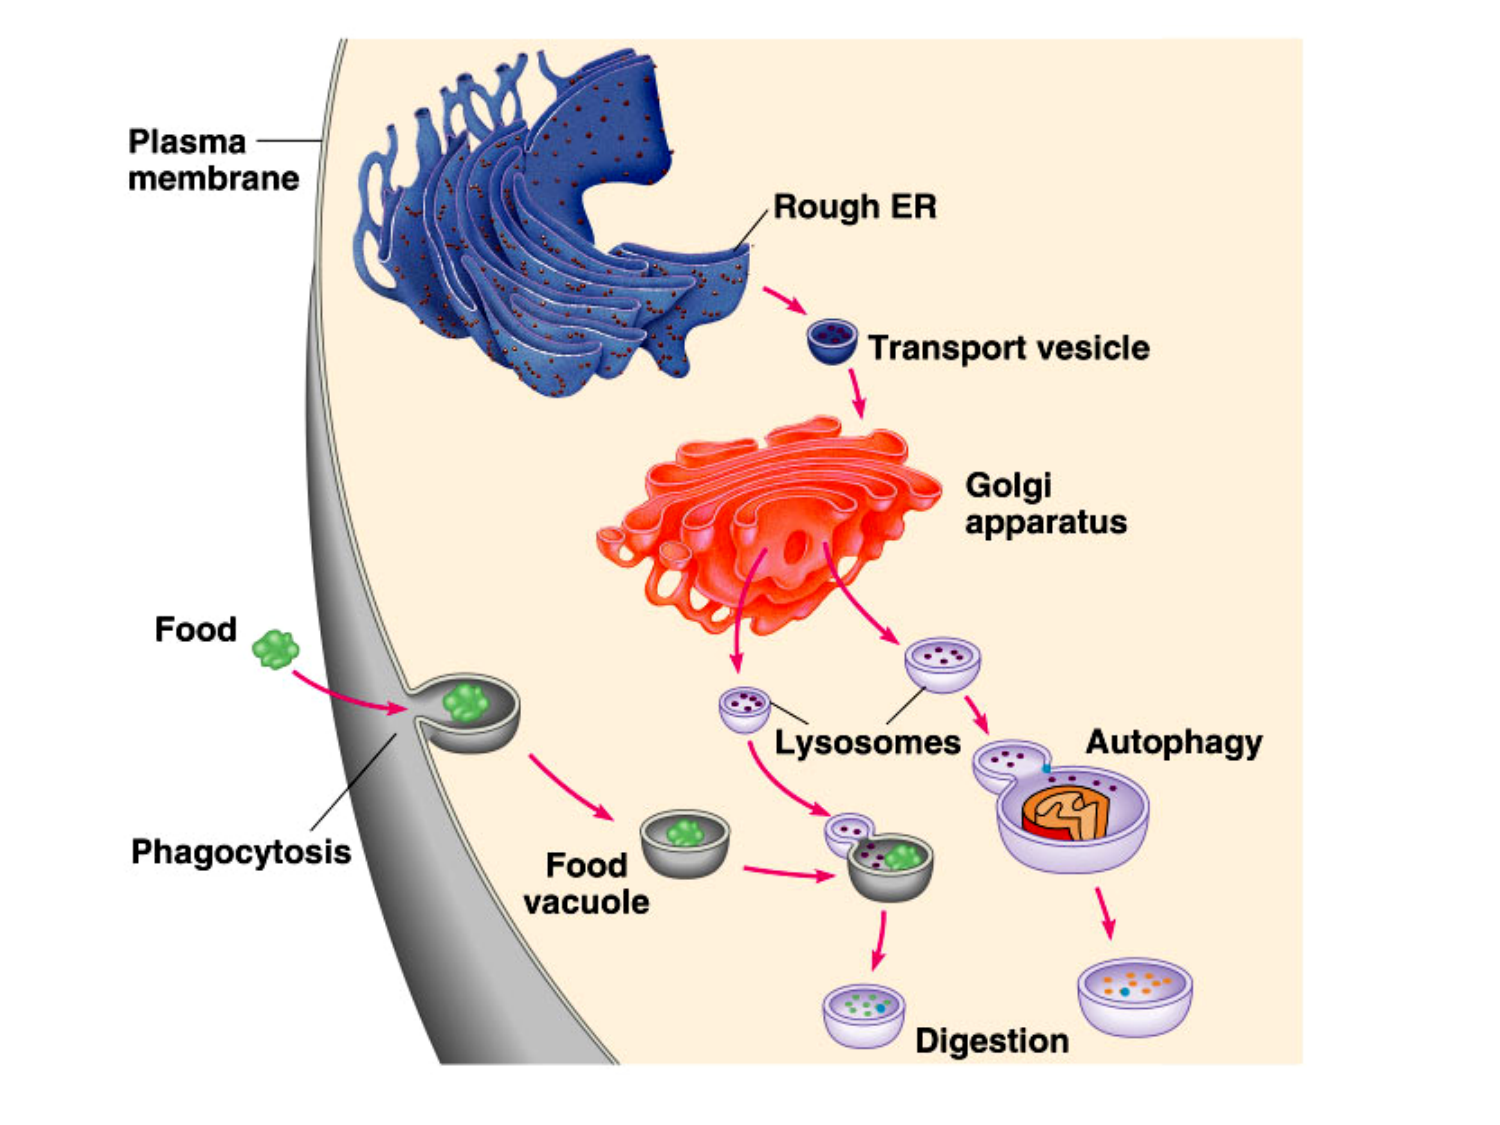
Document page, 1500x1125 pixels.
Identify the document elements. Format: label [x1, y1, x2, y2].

picture [110, 24, 1326, 1076]
